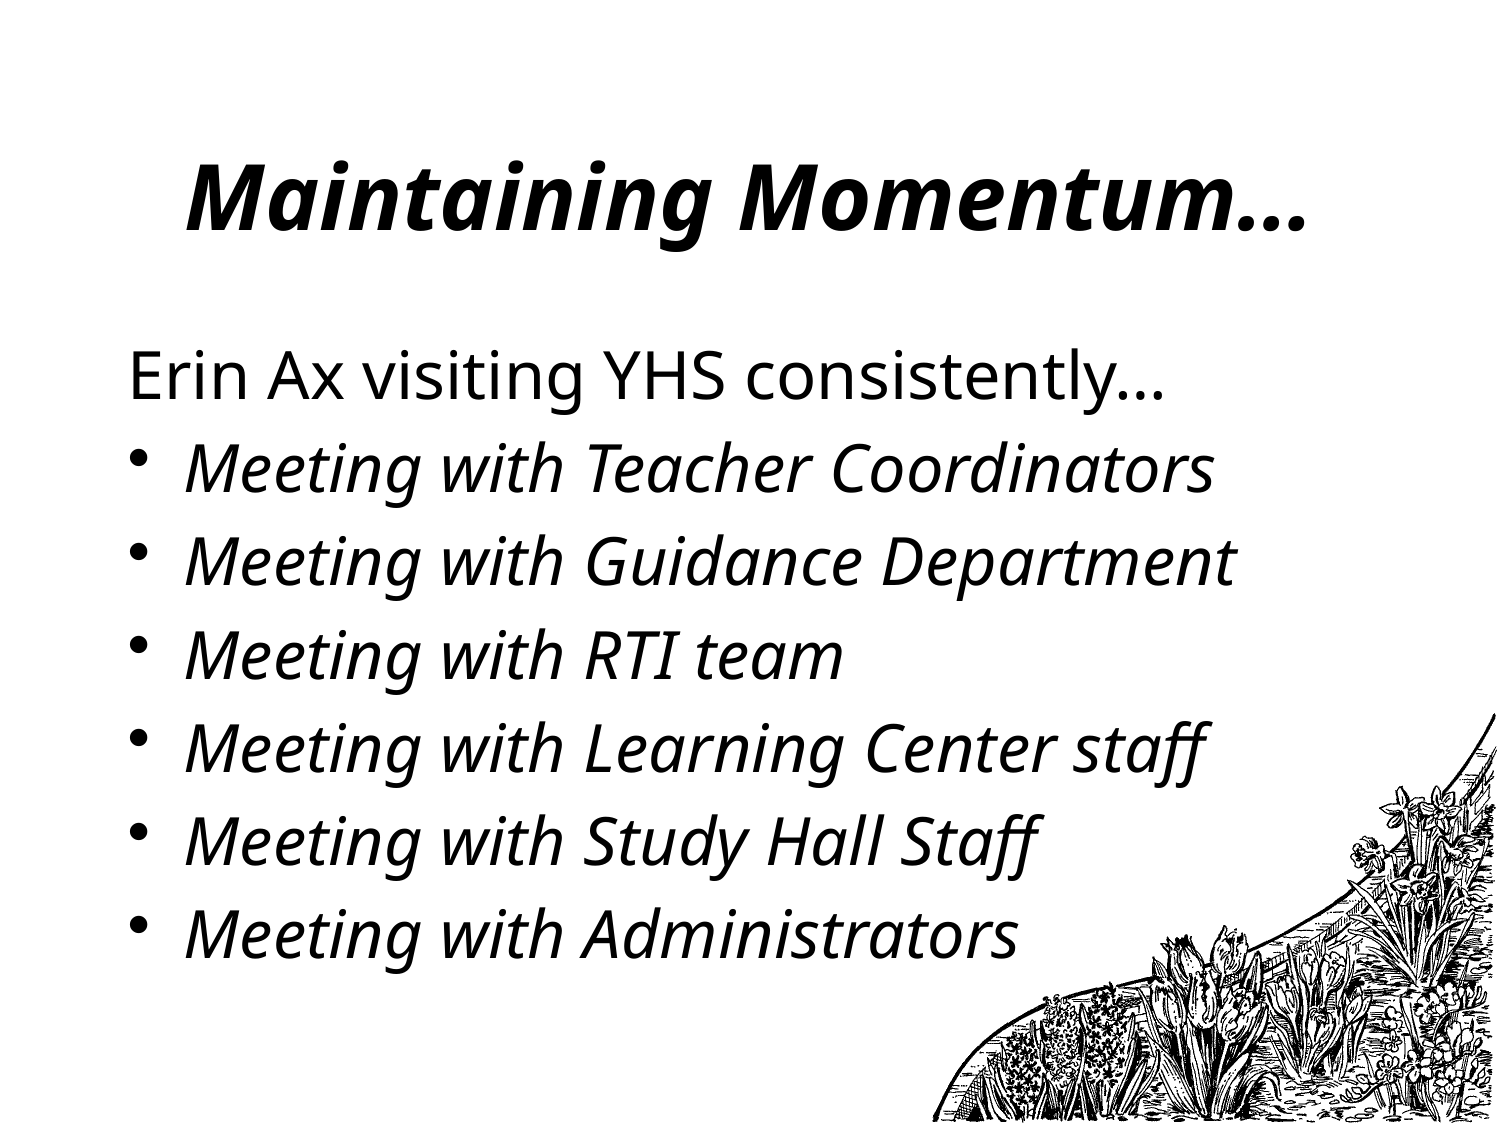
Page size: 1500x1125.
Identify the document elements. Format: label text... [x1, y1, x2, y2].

list Erin Ax visiting YHS consistently… Meeting with Teacher Coordinators Meeting with Guidance Department Meeting with RTI team Meeting with Learning Center staff Meeting with Study Hall Staff Meeting with Administrators [112, 324, 1388, 1001]
picture [930, 711, 1500, 1125]
title Maintaining Momentum… [112, 99, 1388, 288]
